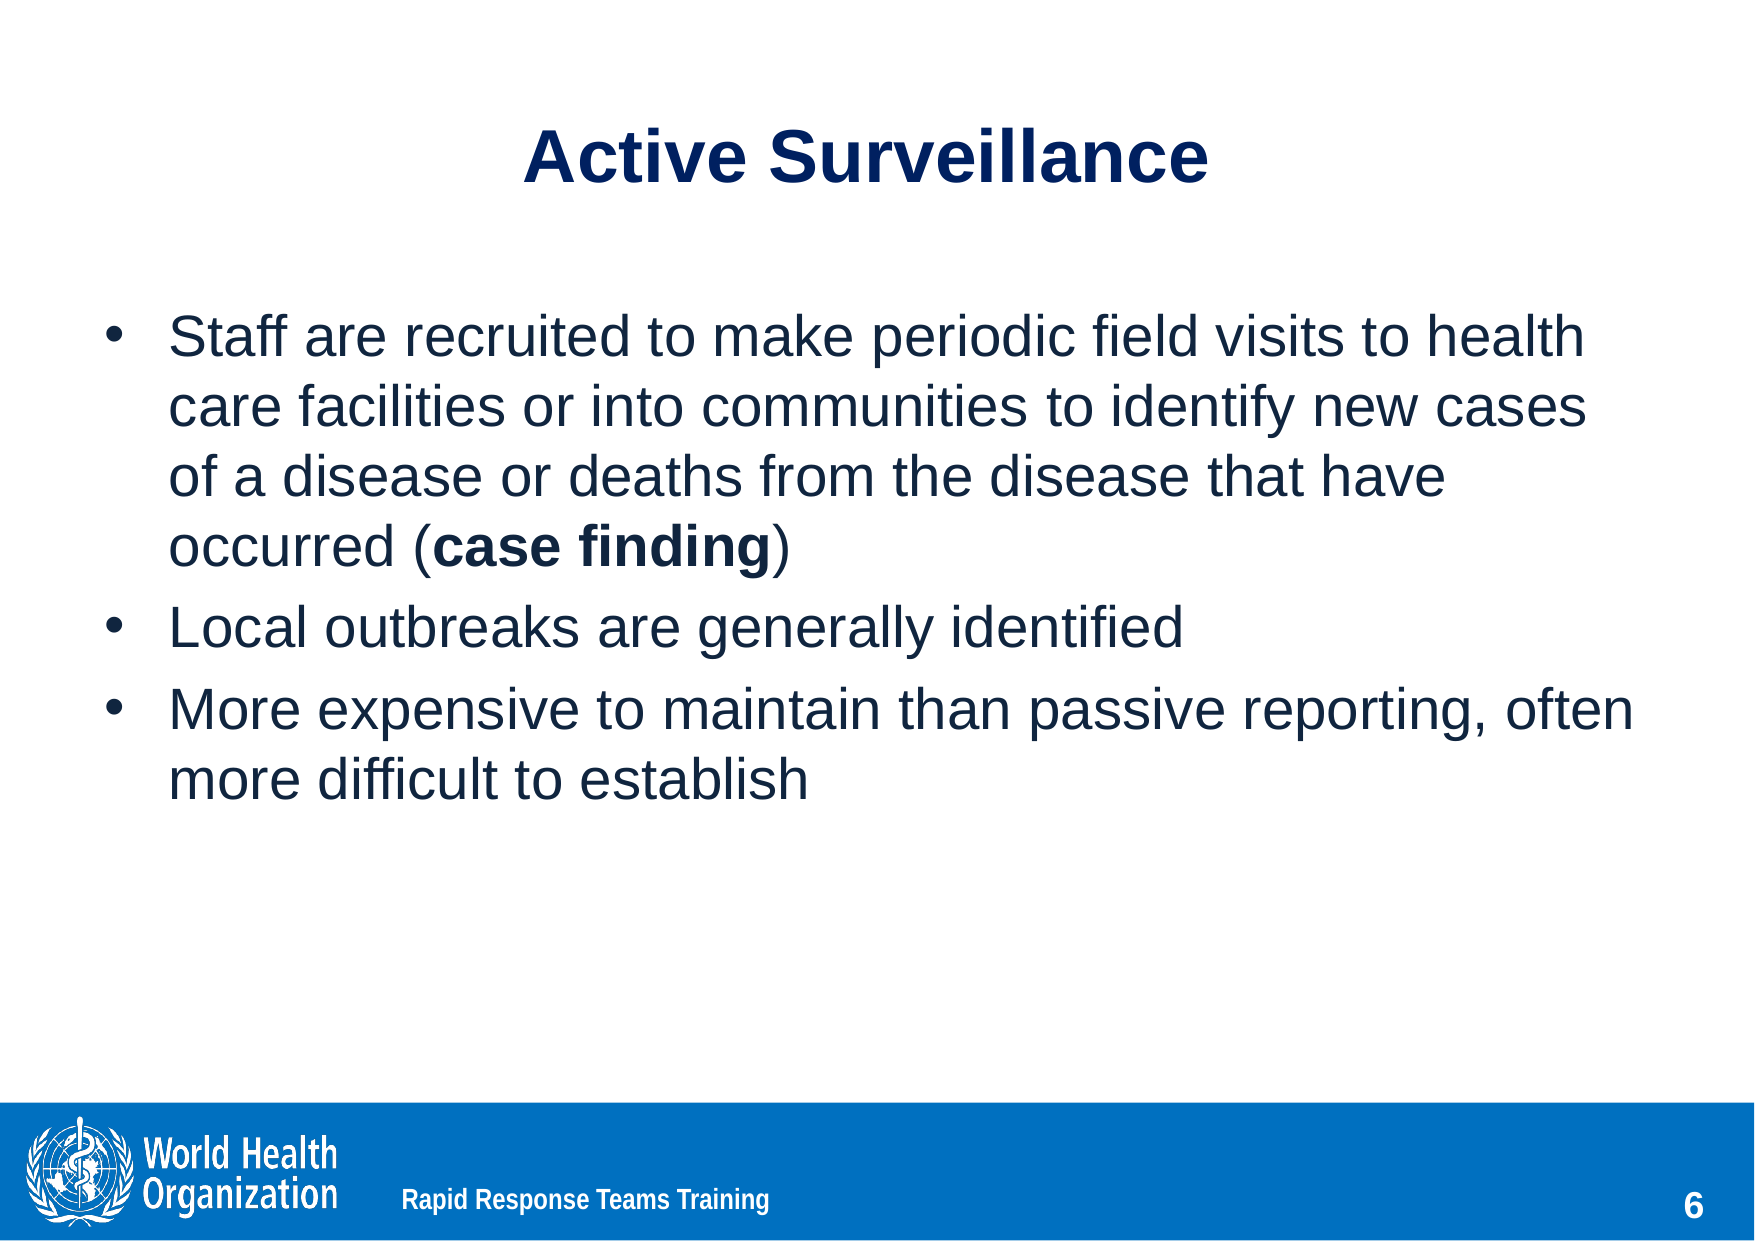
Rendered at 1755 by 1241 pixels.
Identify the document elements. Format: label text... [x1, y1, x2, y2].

list Staff are recruited to make periodic field visits to health care facilities or into communities to identify new cases of a disease or deaths from the disease that have occurred (case finding) Local outbreaks are generally identified More expensive to maintain than passive reporting, often more difficult to establish [87, 289, 1667, 1108]
picture [25, 1116, 337, 1227]
title Active Surveillance [87, 49, 1667, 257]
